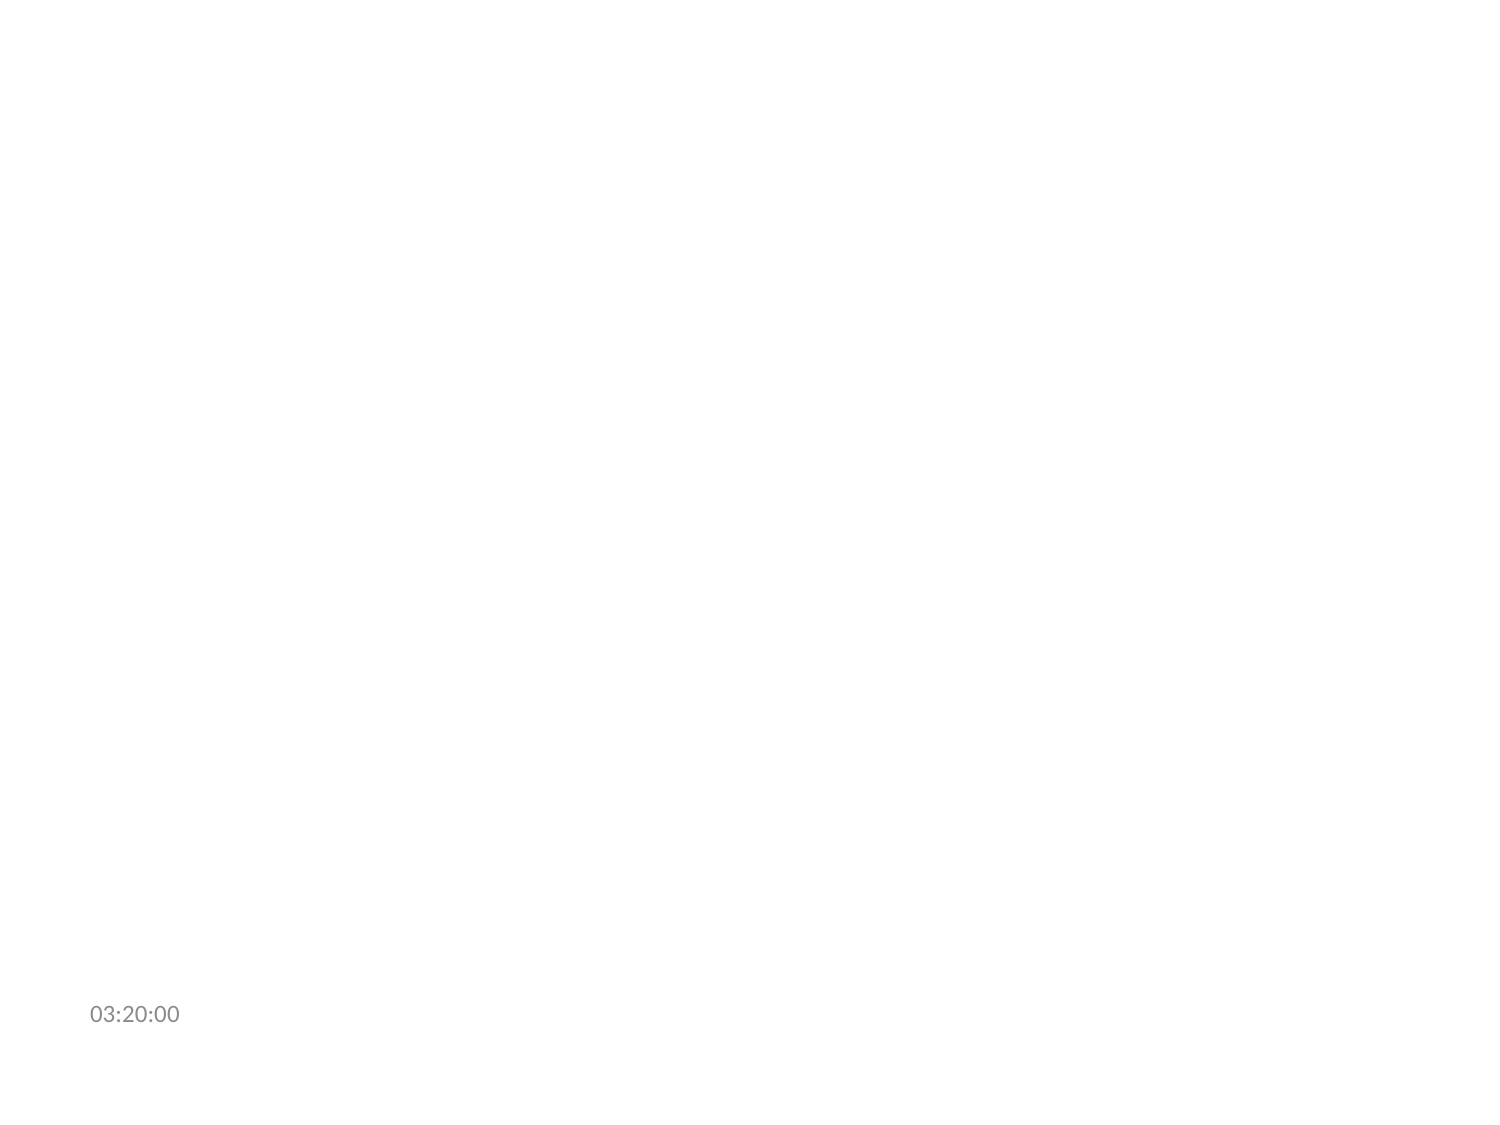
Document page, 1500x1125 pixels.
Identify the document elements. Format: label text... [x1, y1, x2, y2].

text_box 15:35:09 [75, 982, 425, 1043]
